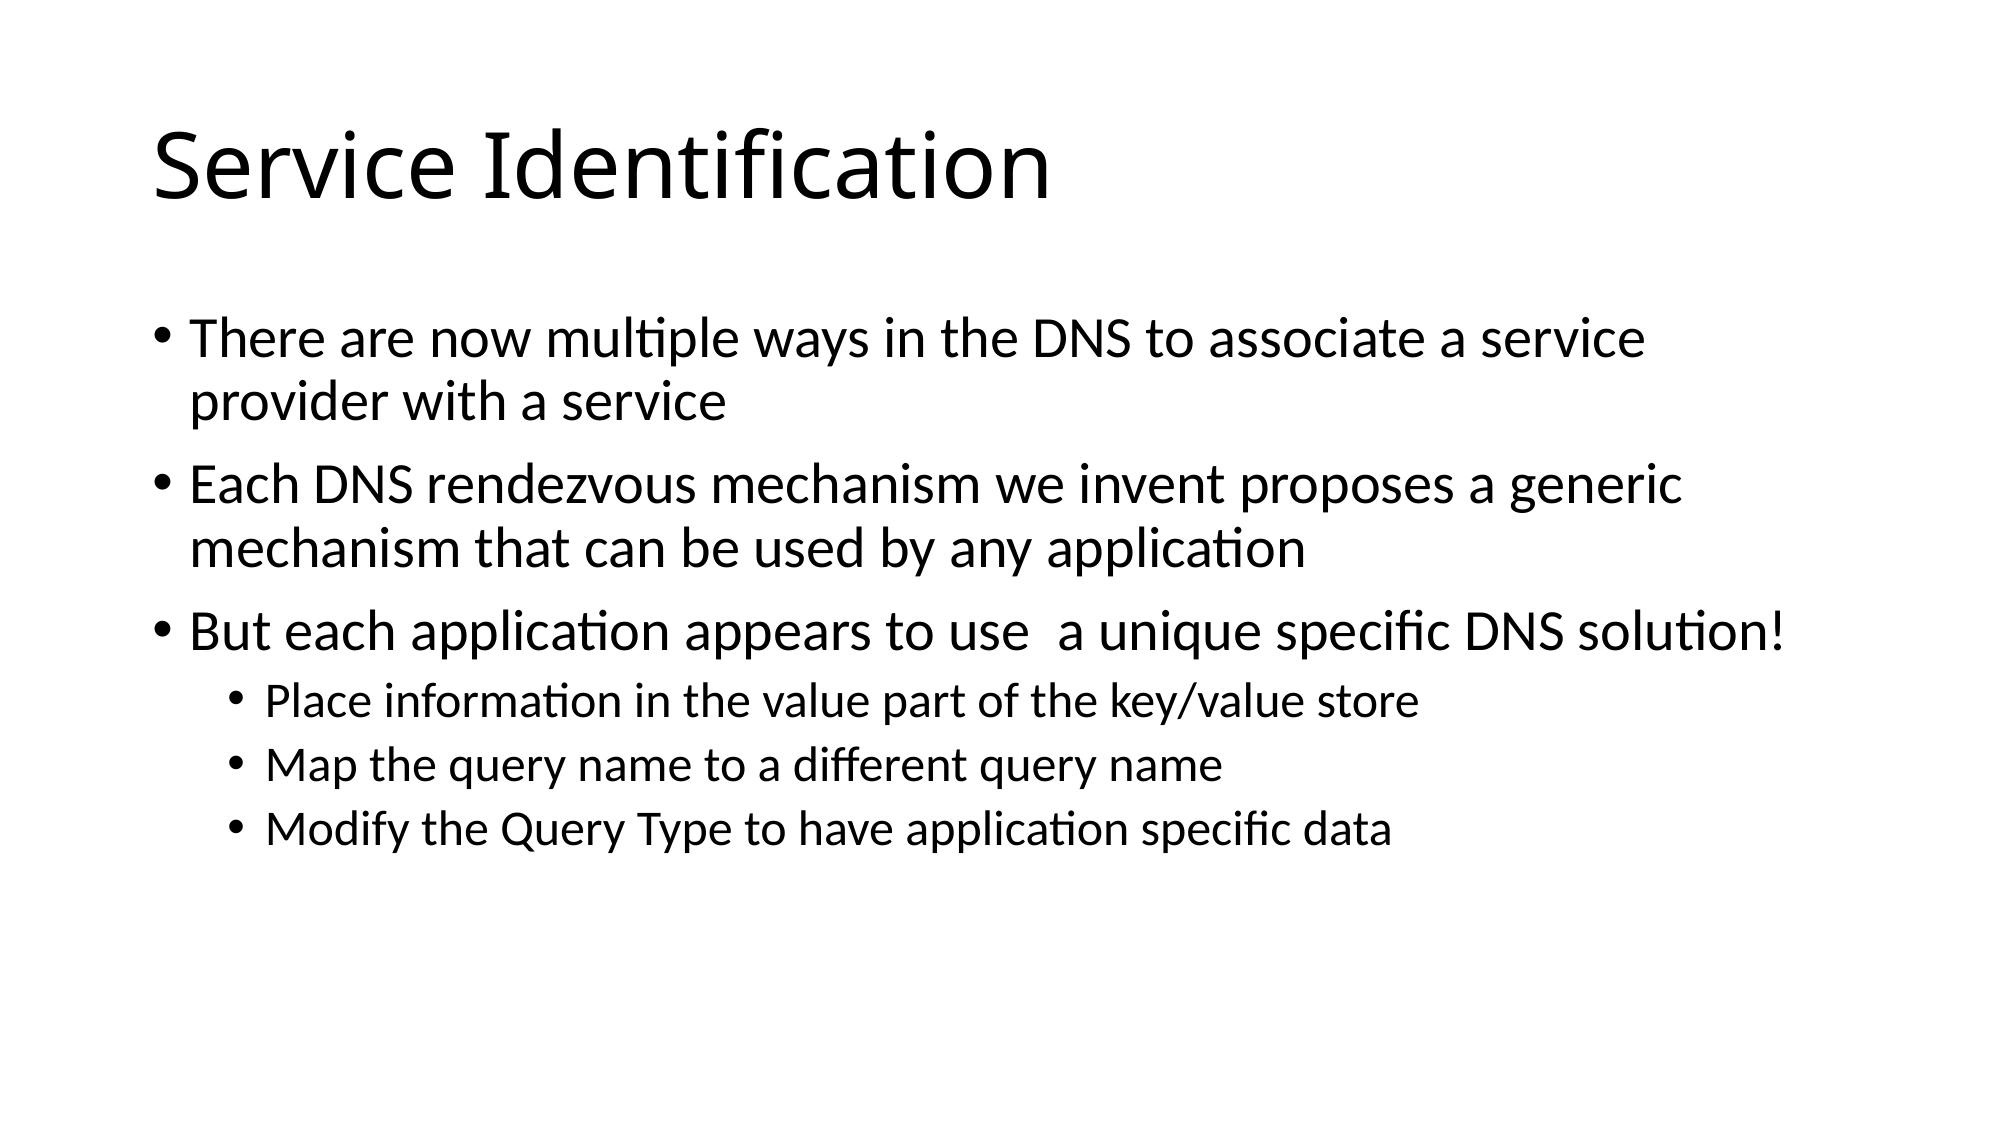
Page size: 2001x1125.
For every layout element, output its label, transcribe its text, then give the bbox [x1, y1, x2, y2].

list There are now multiple ways in the DNS to associate a service provider with a service Each DNS rendezvous mechanism we invent proposes a generic mechanism that can be used by any application But each application appears to use a unique specific DNS solution! Place information in the value part of the key/value store Map the query name to a different query name Modify the Query Type to have application specific data [137, 299, 1863, 1014]
title Service Identification [137, 59, 1863, 278]
